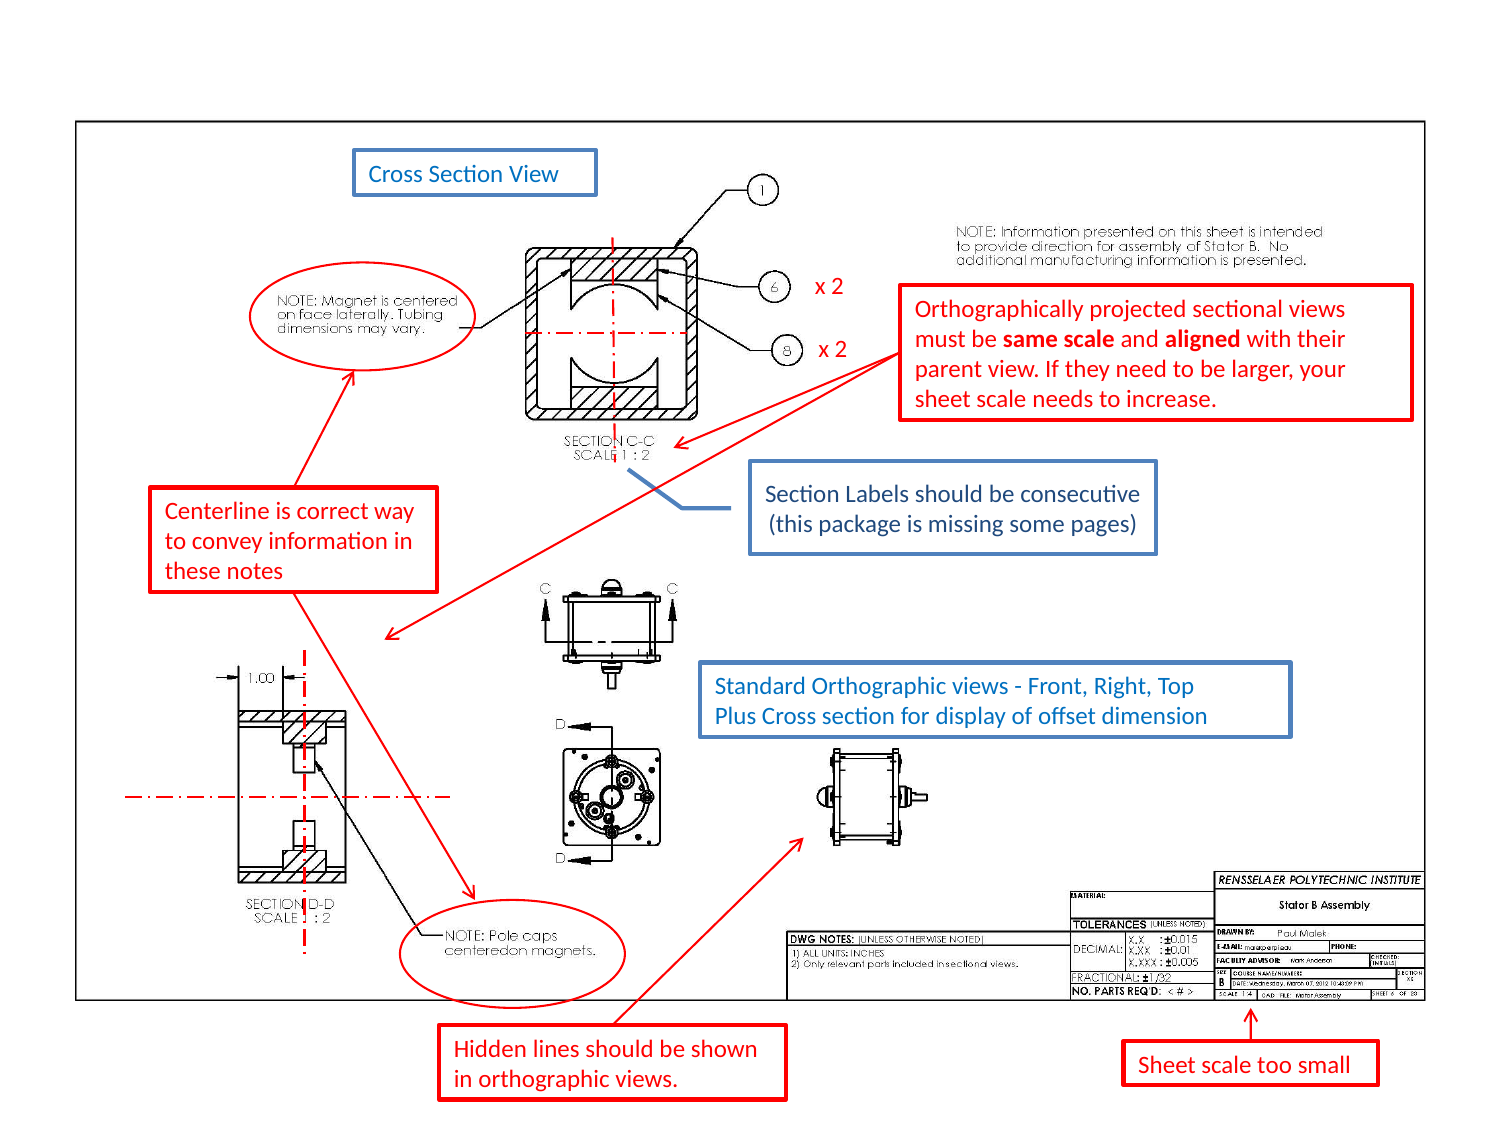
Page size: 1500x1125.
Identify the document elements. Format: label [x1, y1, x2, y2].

picture [21, 0, 1479, 1125]
text_box [384, 353, 901, 640]
text_box [612, 237, 616, 332]
text_box [293, 370, 355, 488]
text_box [293, 593, 476, 901]
text_box [612, 837, 804, 1026]
